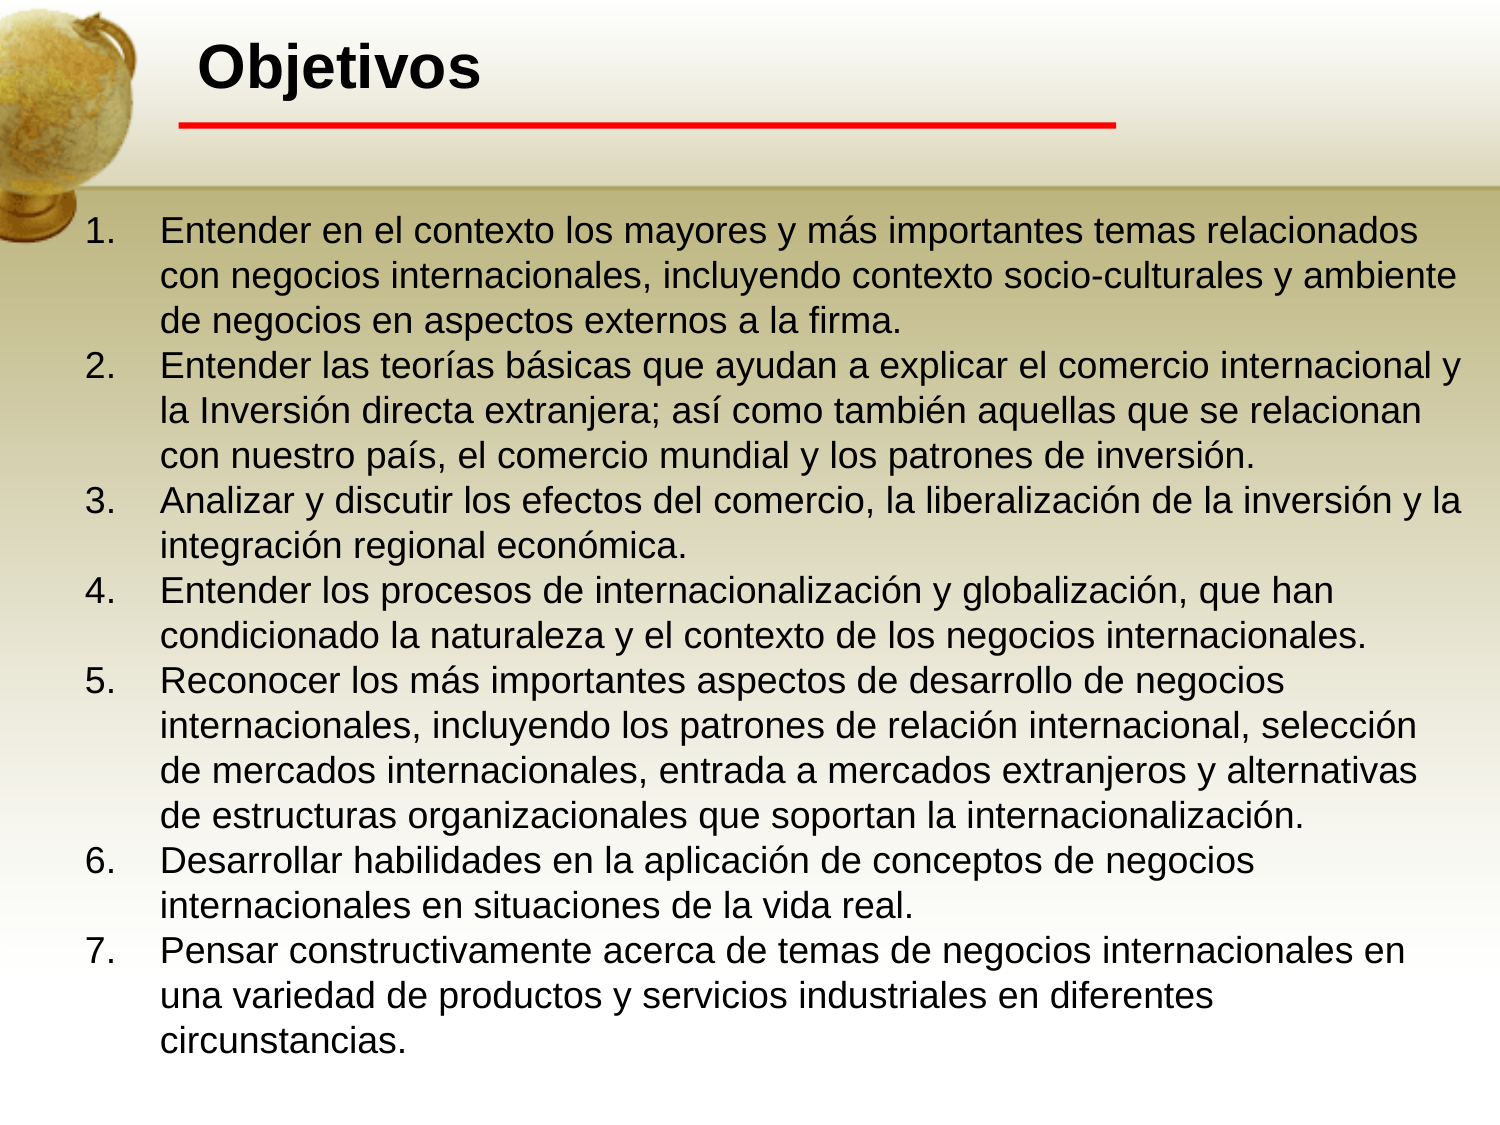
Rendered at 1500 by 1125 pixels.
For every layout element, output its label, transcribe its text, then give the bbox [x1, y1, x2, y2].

text_box Objetivos [183, 19, 1105, 109]
picture [0, 0, 1500, 1125]
text_box Entender en el contexto los mayores y más importantes temas relacionados con negocios internacionales, incluyendo contexto socio-culturales y ambiente de negocios en aspectos externos a la firma. Entender las teorías básicas que ayudan a explicar el comercio internacional y la Inversión directa extranjera; así como también aquellas que se relacionan con nuestro país, el comercio mundial y los patrones de inversión. Analizar y discutir los efectos del comercio, la liberalización de la inversión y la integración regional económica. Entender los procesos de internacionalización y globalización, que han condicionado la naturaleza y el contexto de los negocios internacionales. Reconocer los más importantes aspectos de desarrollo de negocios internacionales, incluyendo los patrones de relación internacional, selección de mercados internacionales, entrada a mercados extranjeros y alternativas de estructuras organizacionales que soportan la internacionalización. Desarrollar habilidades en la aplicación de conceptos de negocios internacionales en situaciones de la vida real. Pensar constructivamente acerca de temas de negocios internacionales en una variedad de productos y servicios industriales en diferentes circunstancias. [70, 199, 1477, 1069]
